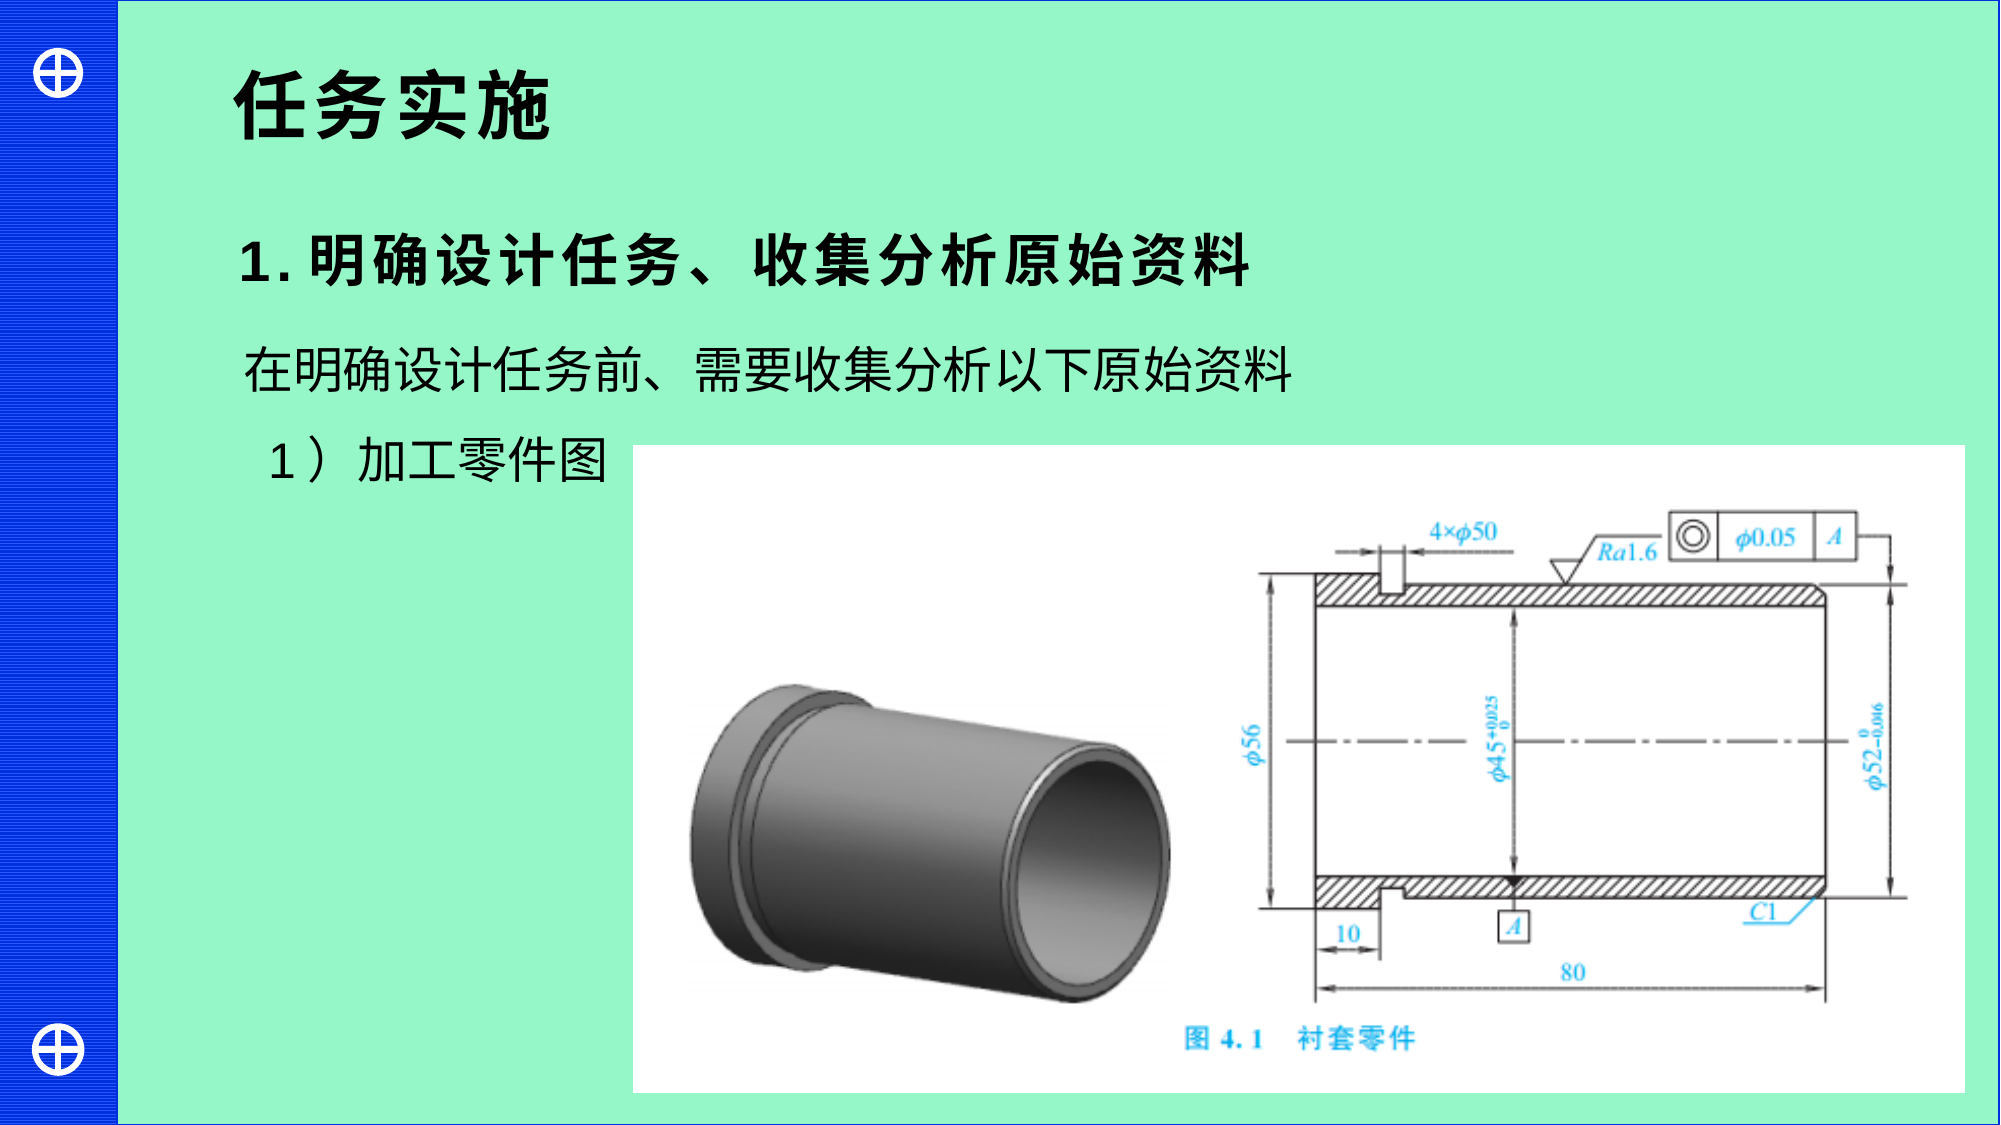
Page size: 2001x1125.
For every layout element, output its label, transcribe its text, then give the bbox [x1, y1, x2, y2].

text_box 1.明确设计任务、收集分析原始资料 [135, 179, 1423, 301]
text_box 任务实施 [153, 35, 1441, 157]
picture [633, 445, 1965, 1093]
text_box 在明确设计任务前、需要收集分析以下原始资料 1）加工零件图 [153, 300, 1861, 586]
